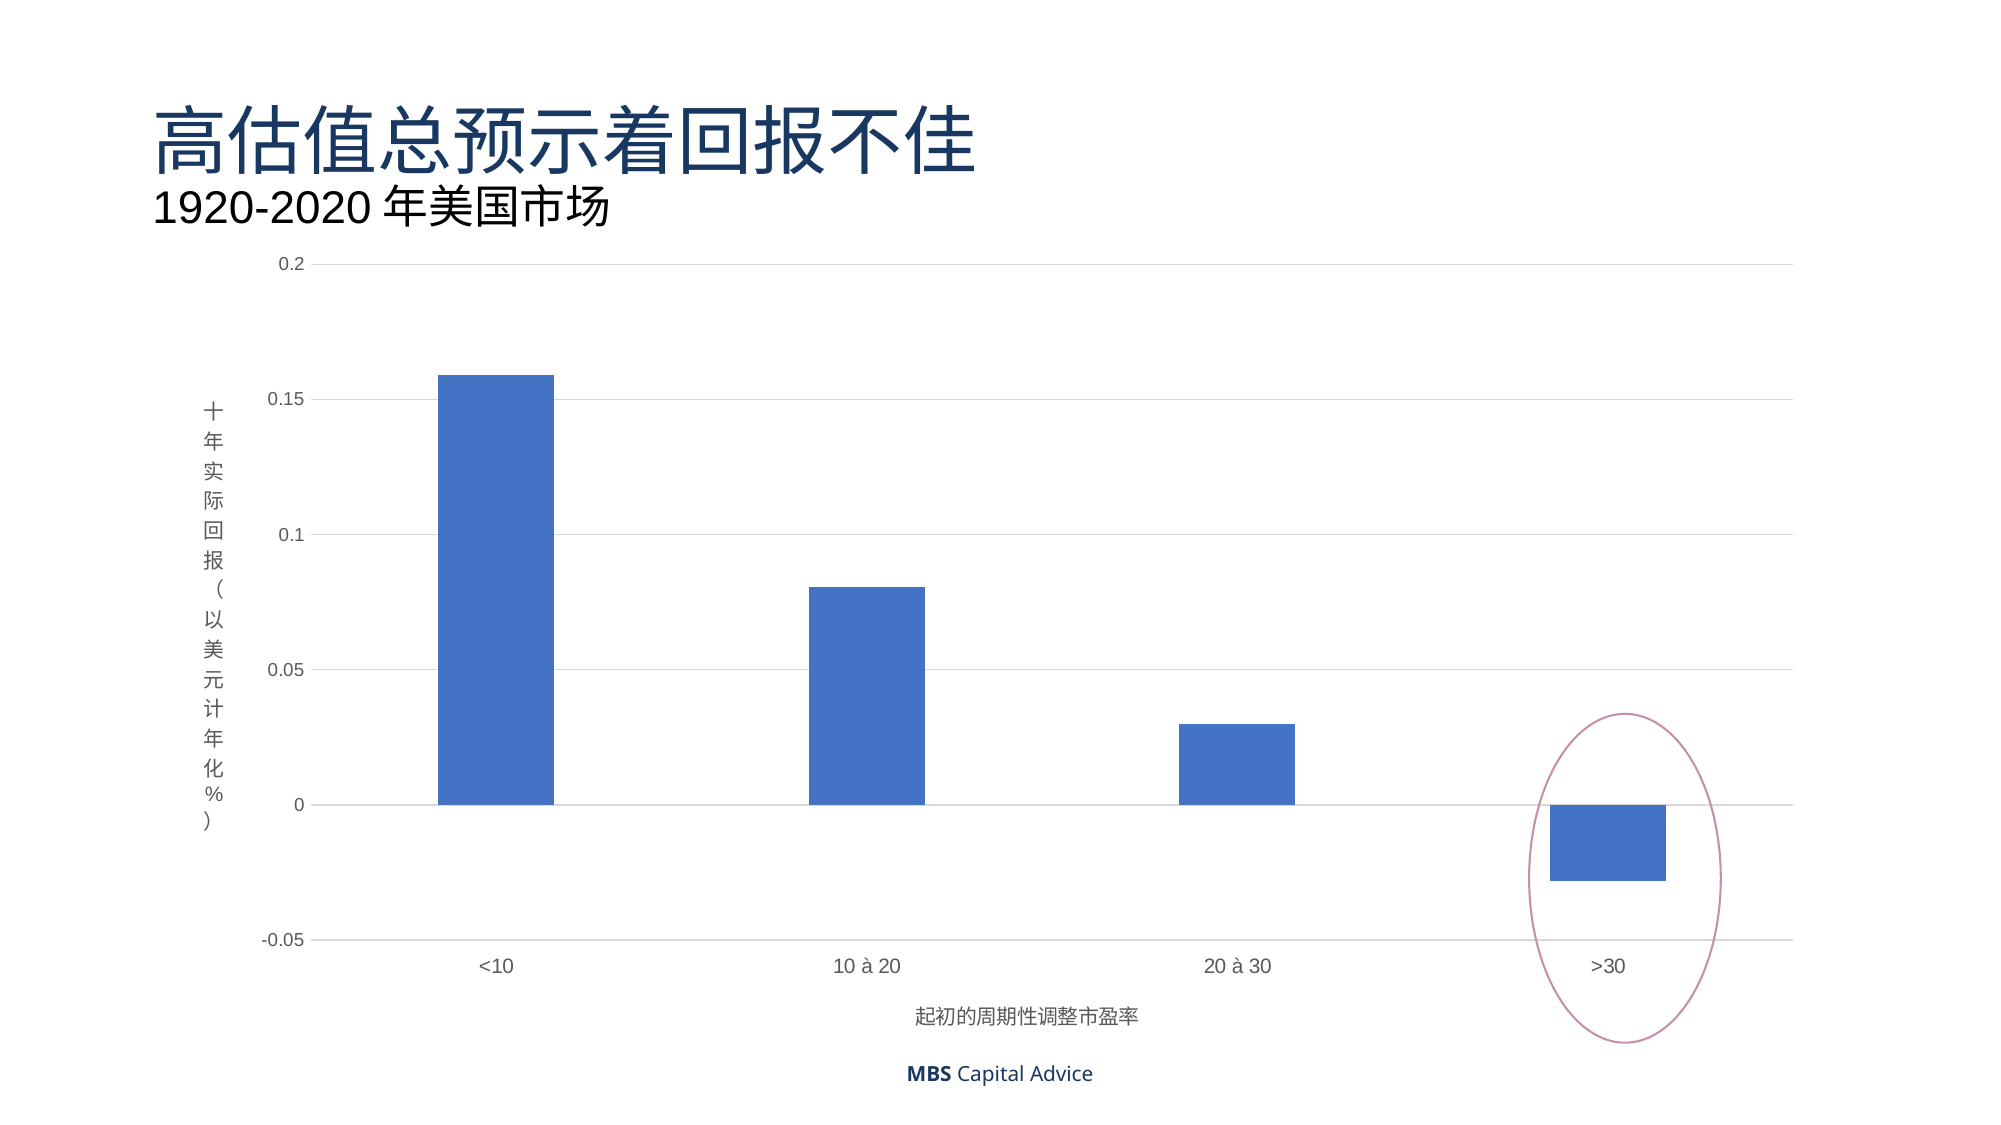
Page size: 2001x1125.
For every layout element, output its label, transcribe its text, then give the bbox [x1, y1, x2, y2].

footer MBS Capital Advice [662, 1062, 1338, 1103]
title 高估值总预示着回报不佳 1920-2020年美国市场 [137, 59, 1863, 278]
chart [173, 237, 1827, 1062]
